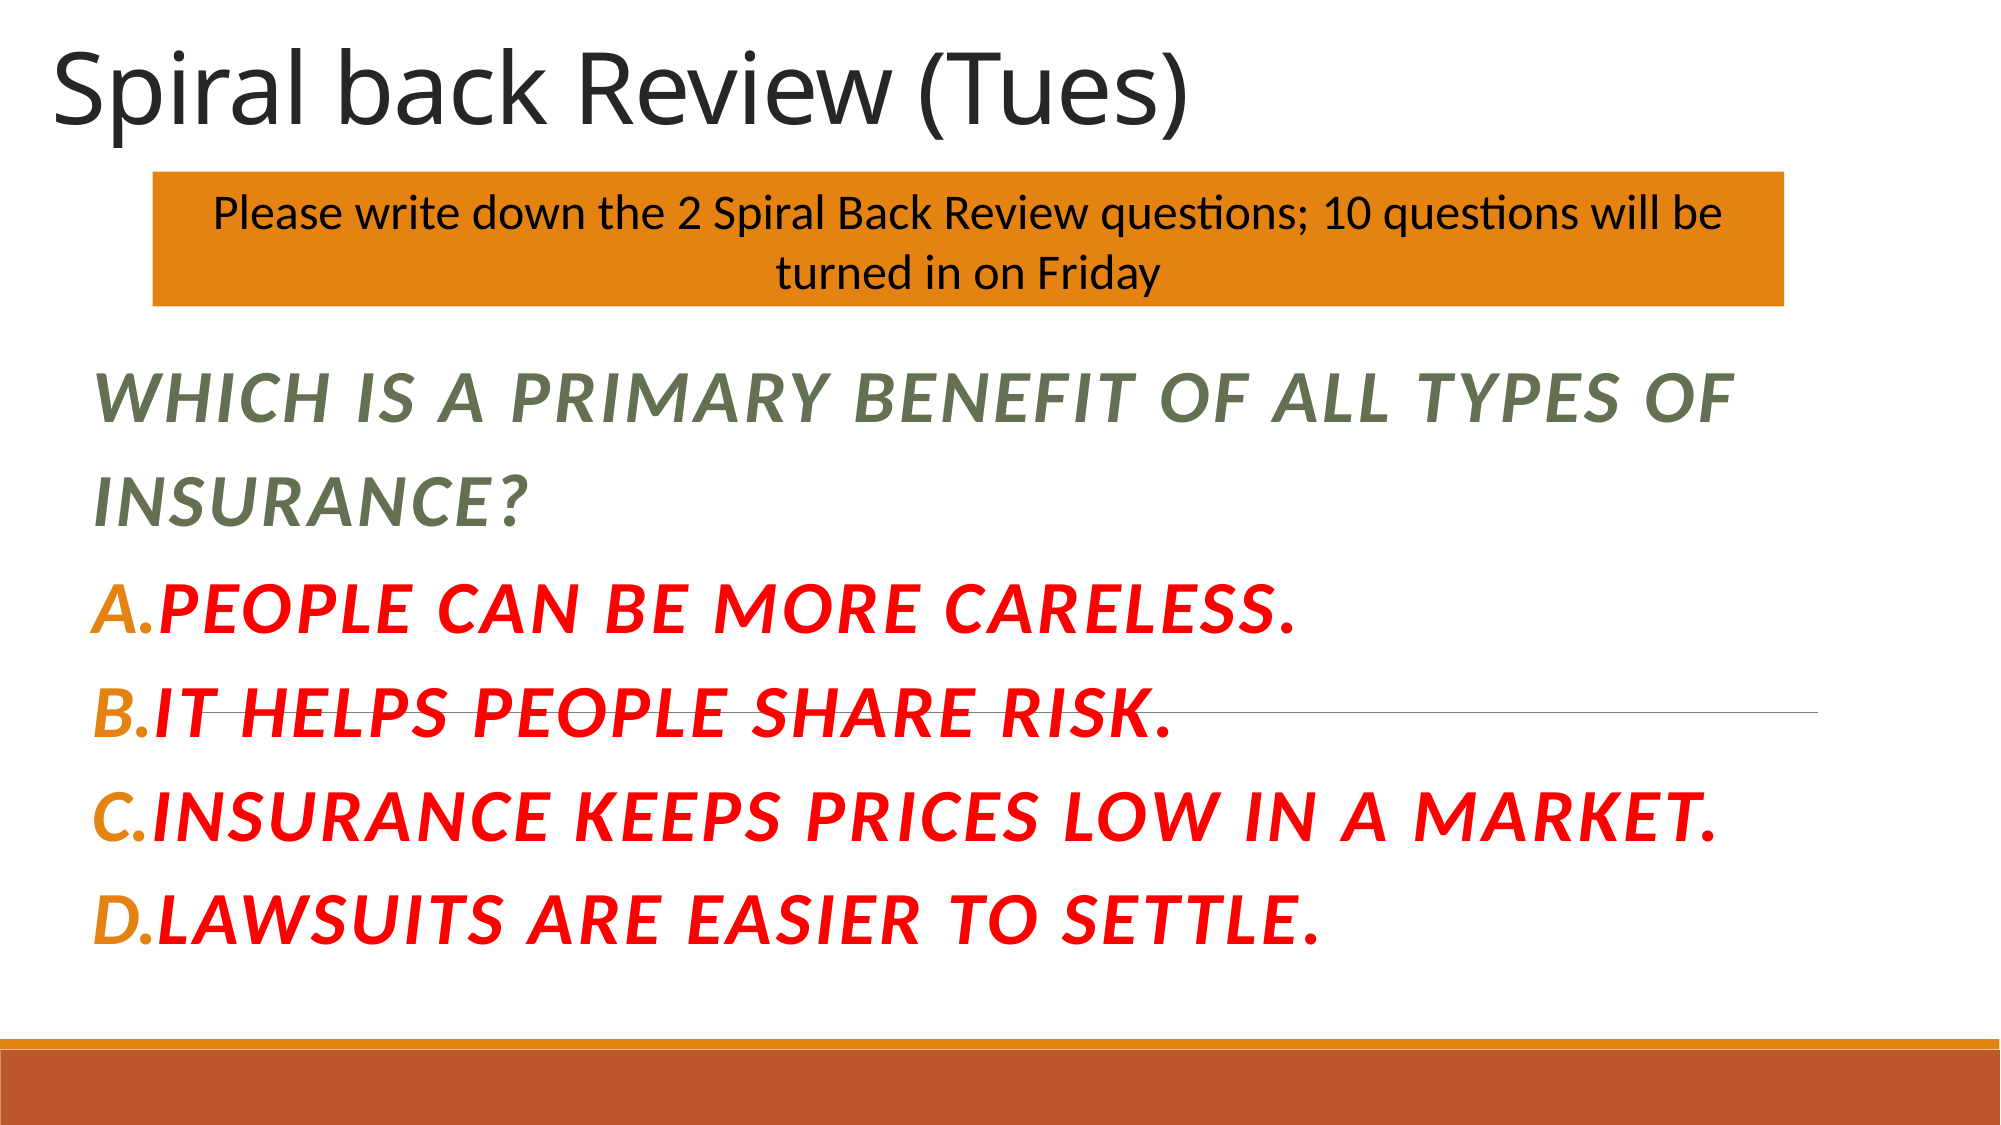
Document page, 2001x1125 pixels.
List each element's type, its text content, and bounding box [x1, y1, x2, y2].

subtitle Which is a primary benefit of all types of insurance? People can be more careless. It helps people share risk. Insurance keeps prices low in a market. Lawsuits are easier to settle. [77, 326, 1860, 1125]
title Spiral back Review (Tues) [36, 0, 1900, 153]
text_box Please write down the 2 Spiral Back Review questions; 10 questions will be turned in on Friday [152, 171, 1785, 307]
